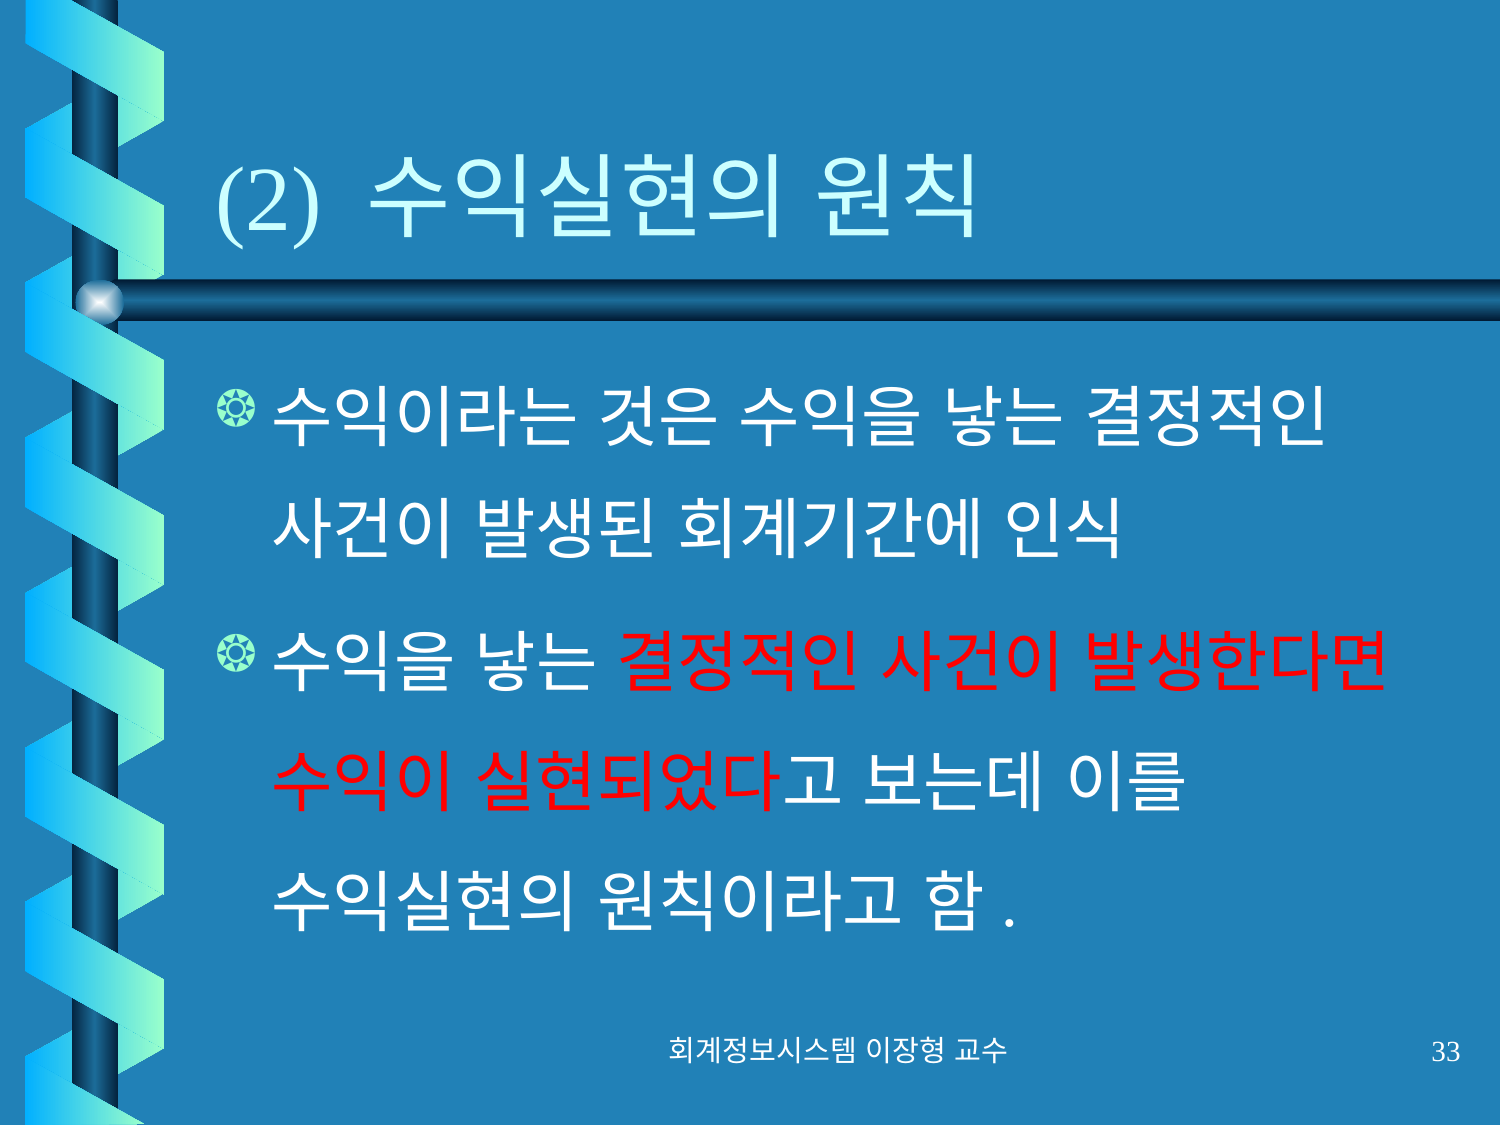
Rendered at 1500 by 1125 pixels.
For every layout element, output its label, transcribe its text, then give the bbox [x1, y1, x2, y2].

title (2) 수익실현의 원칙 [199, 68, 1476, 257]
list 수익이라는 것은 수익을 낳는 결정적인 사건이 발생된 회계기간에 인식 수익을 낳는 결정적인 사건이 발생한다면 수익이 실현되었다고 보는데 이를 수익실현의 원칙이라고 함. [199, 335, 1476, 1011]
slide_number 33 [1163, 1024, 1477, 1101]
footer 회계정보시스템 이장형 교수 [600, 1024, 1077, 1101]
